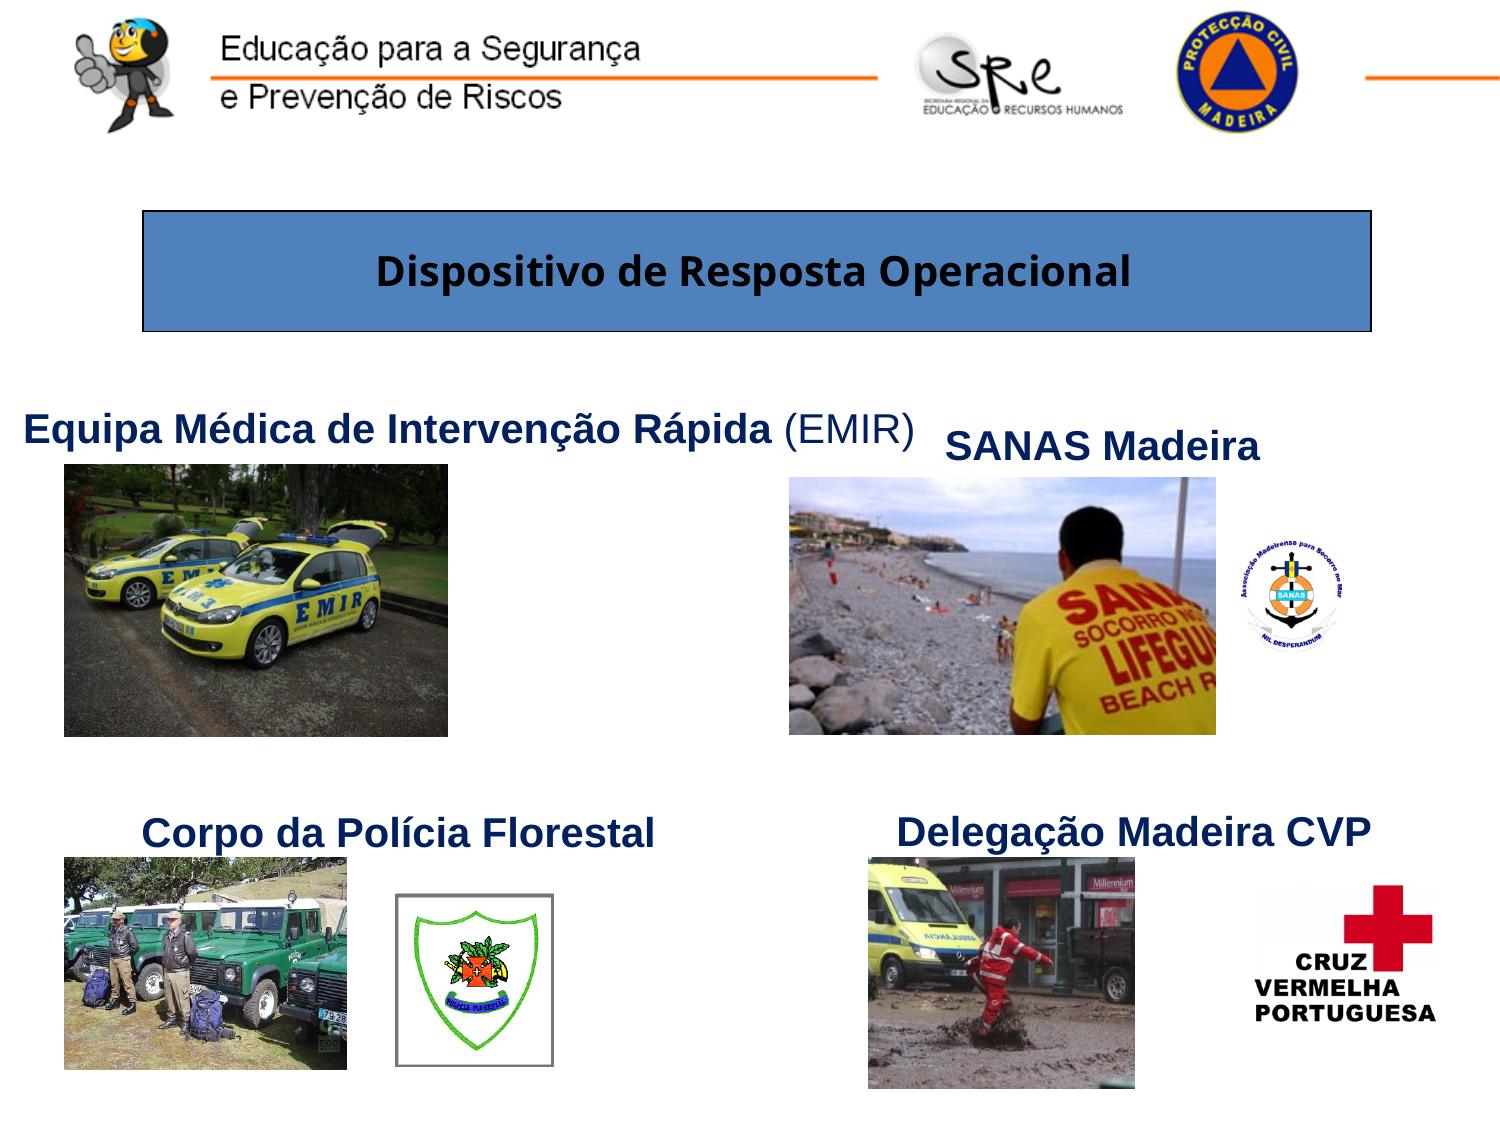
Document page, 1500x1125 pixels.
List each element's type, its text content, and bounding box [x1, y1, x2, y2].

text_box Equipa Médica de Intervenção Rápida (EMIR) [0, 394, 939, 459]
text_box Corpo da Polícia Florestal [53, 798, 744, 864]
text_box Delegação Madeira CVP [788, 797, 1480, 863]
text_box Dispositivo de Resposta Operacional [155, 236, 1353, 302]
text_box SANAS Madeira [757, 411, 1448, 476]
picture [0, 0, 1500, 1125]
text_box [142, 210, 1372, 332]
